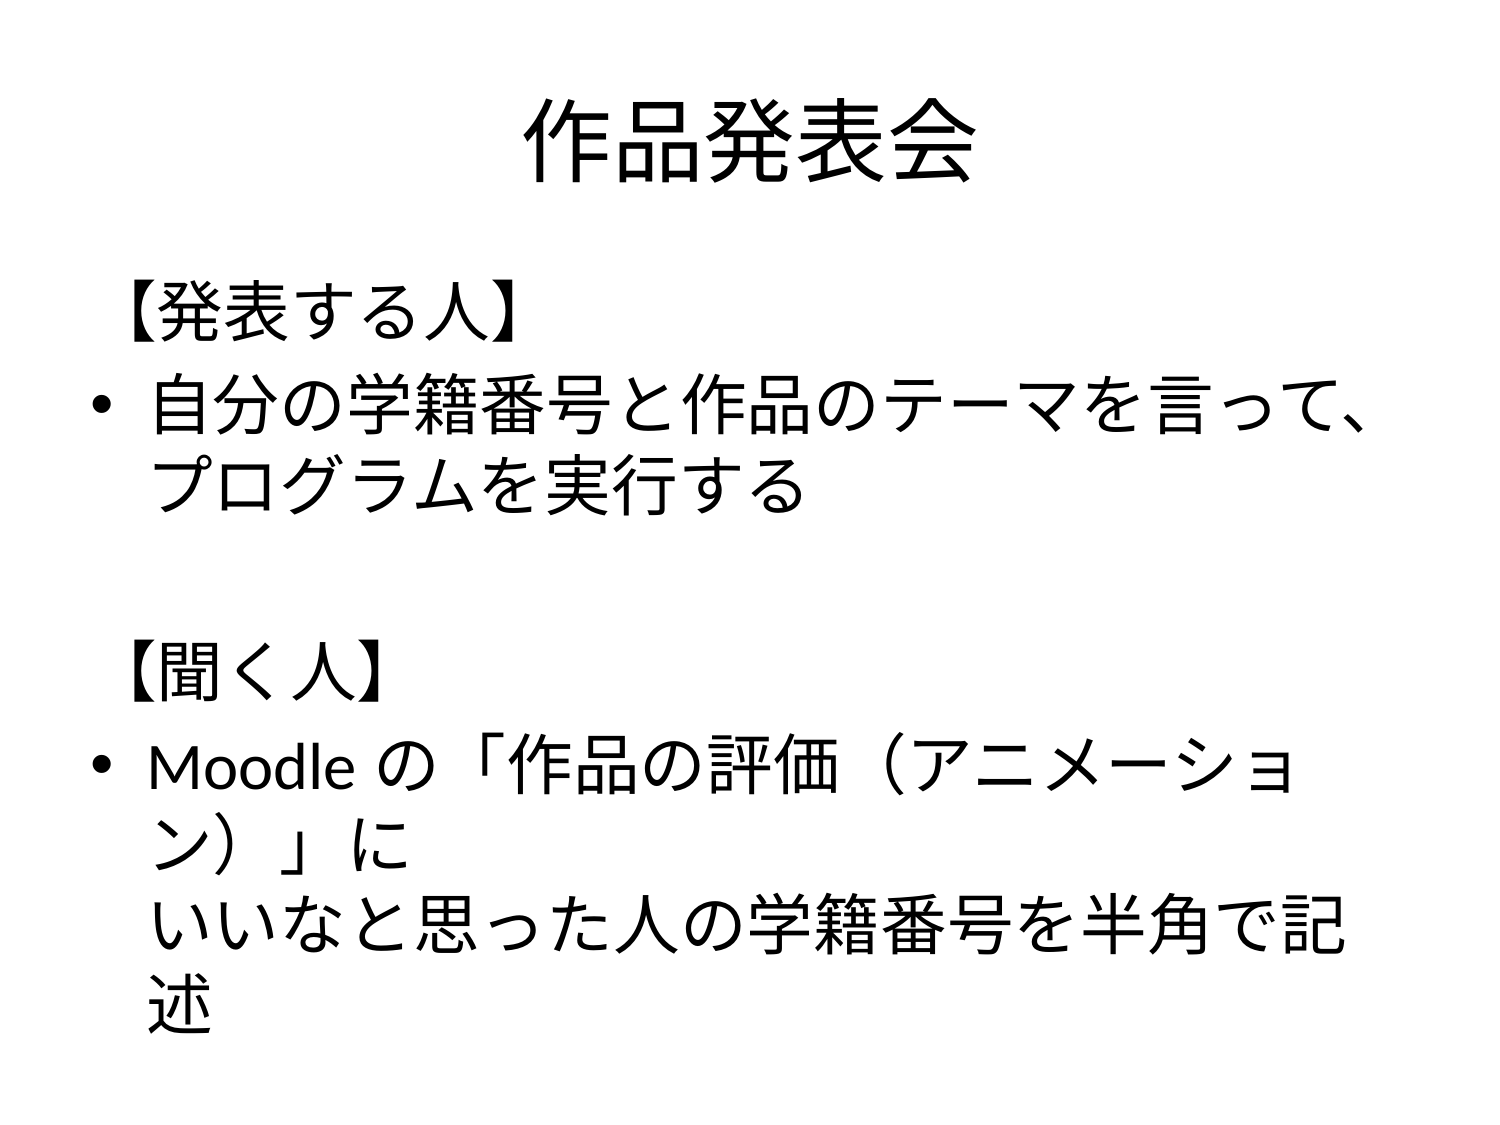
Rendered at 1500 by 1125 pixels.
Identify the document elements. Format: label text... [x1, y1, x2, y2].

list 【発表する人】 自分の学籍番号と作品のテーマを言って、 プログラムを実行する 【聞く人】 Moodleの「作品の評価（アニメーション）」に いいなと思った人の学籍番号を半角で記述 [75, 262, 1425, 1005]
title 作品発表会 [75, 45, 1425, 233]
